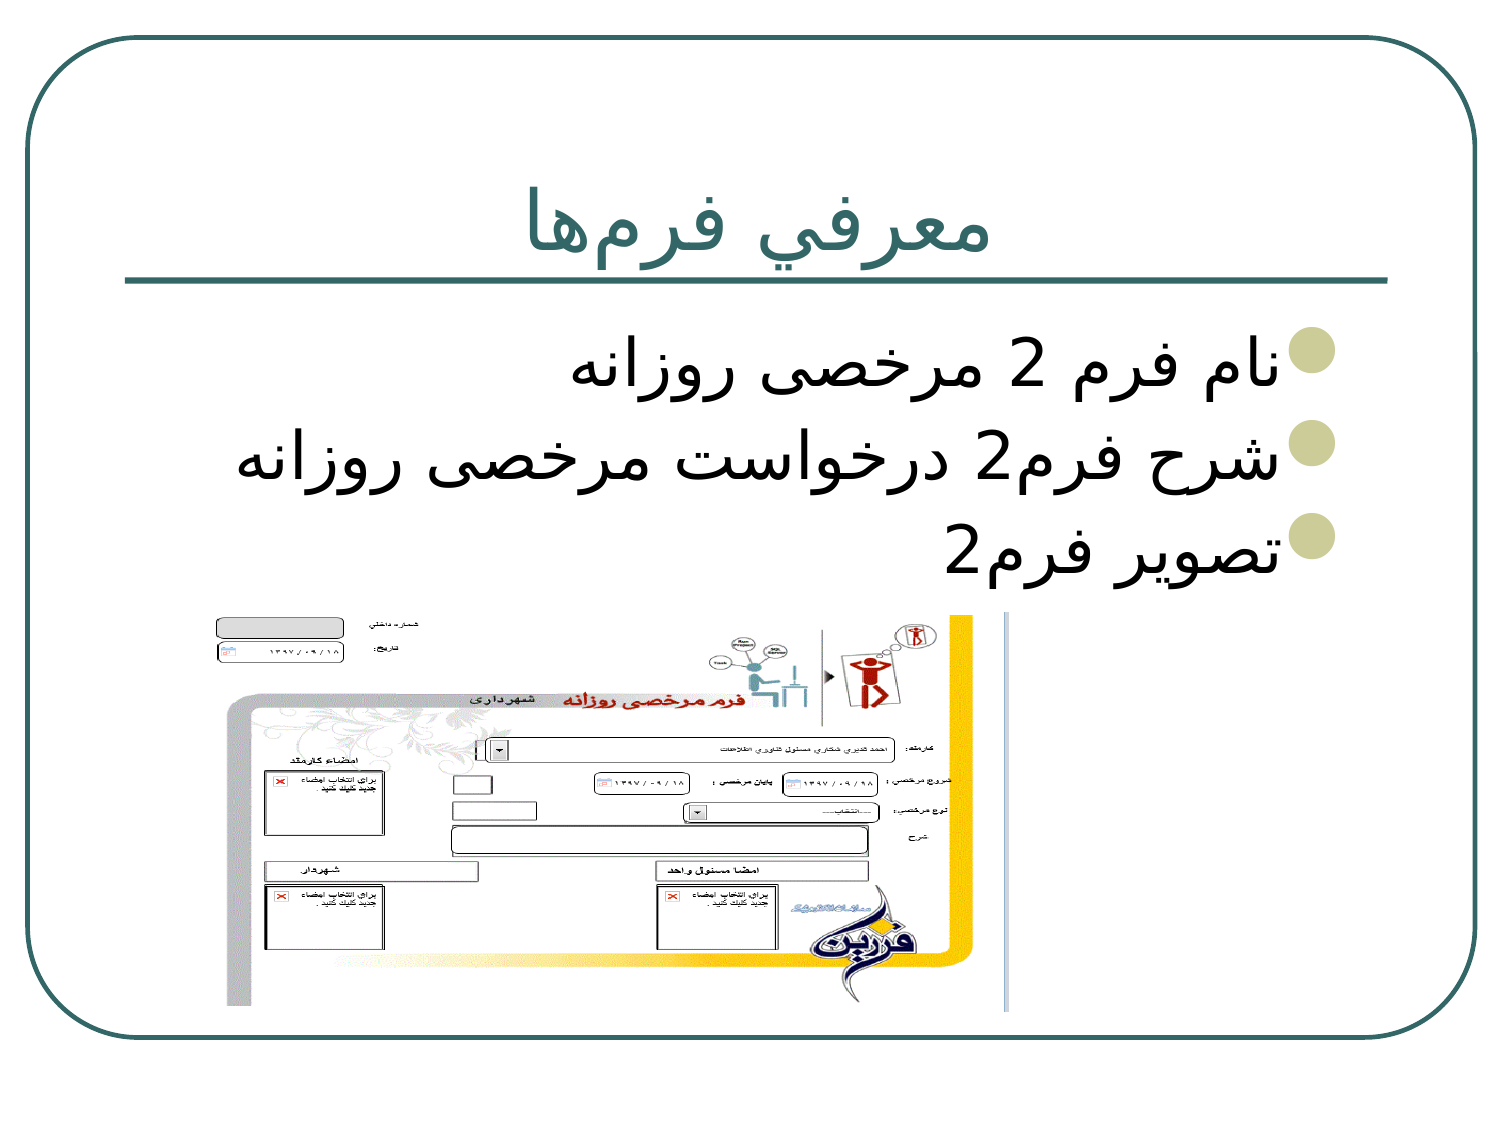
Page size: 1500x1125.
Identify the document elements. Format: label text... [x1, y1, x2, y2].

list نام فرم 2 مرخصی روزانه شرح فرم2 درخواست مرخصی روزانه تصوير فرم2 [125, 312, 1388, 975]
picture [202, 611, 1009, 1012]
title معرفي فرم‌ها [69, 87, 1450, 275]
